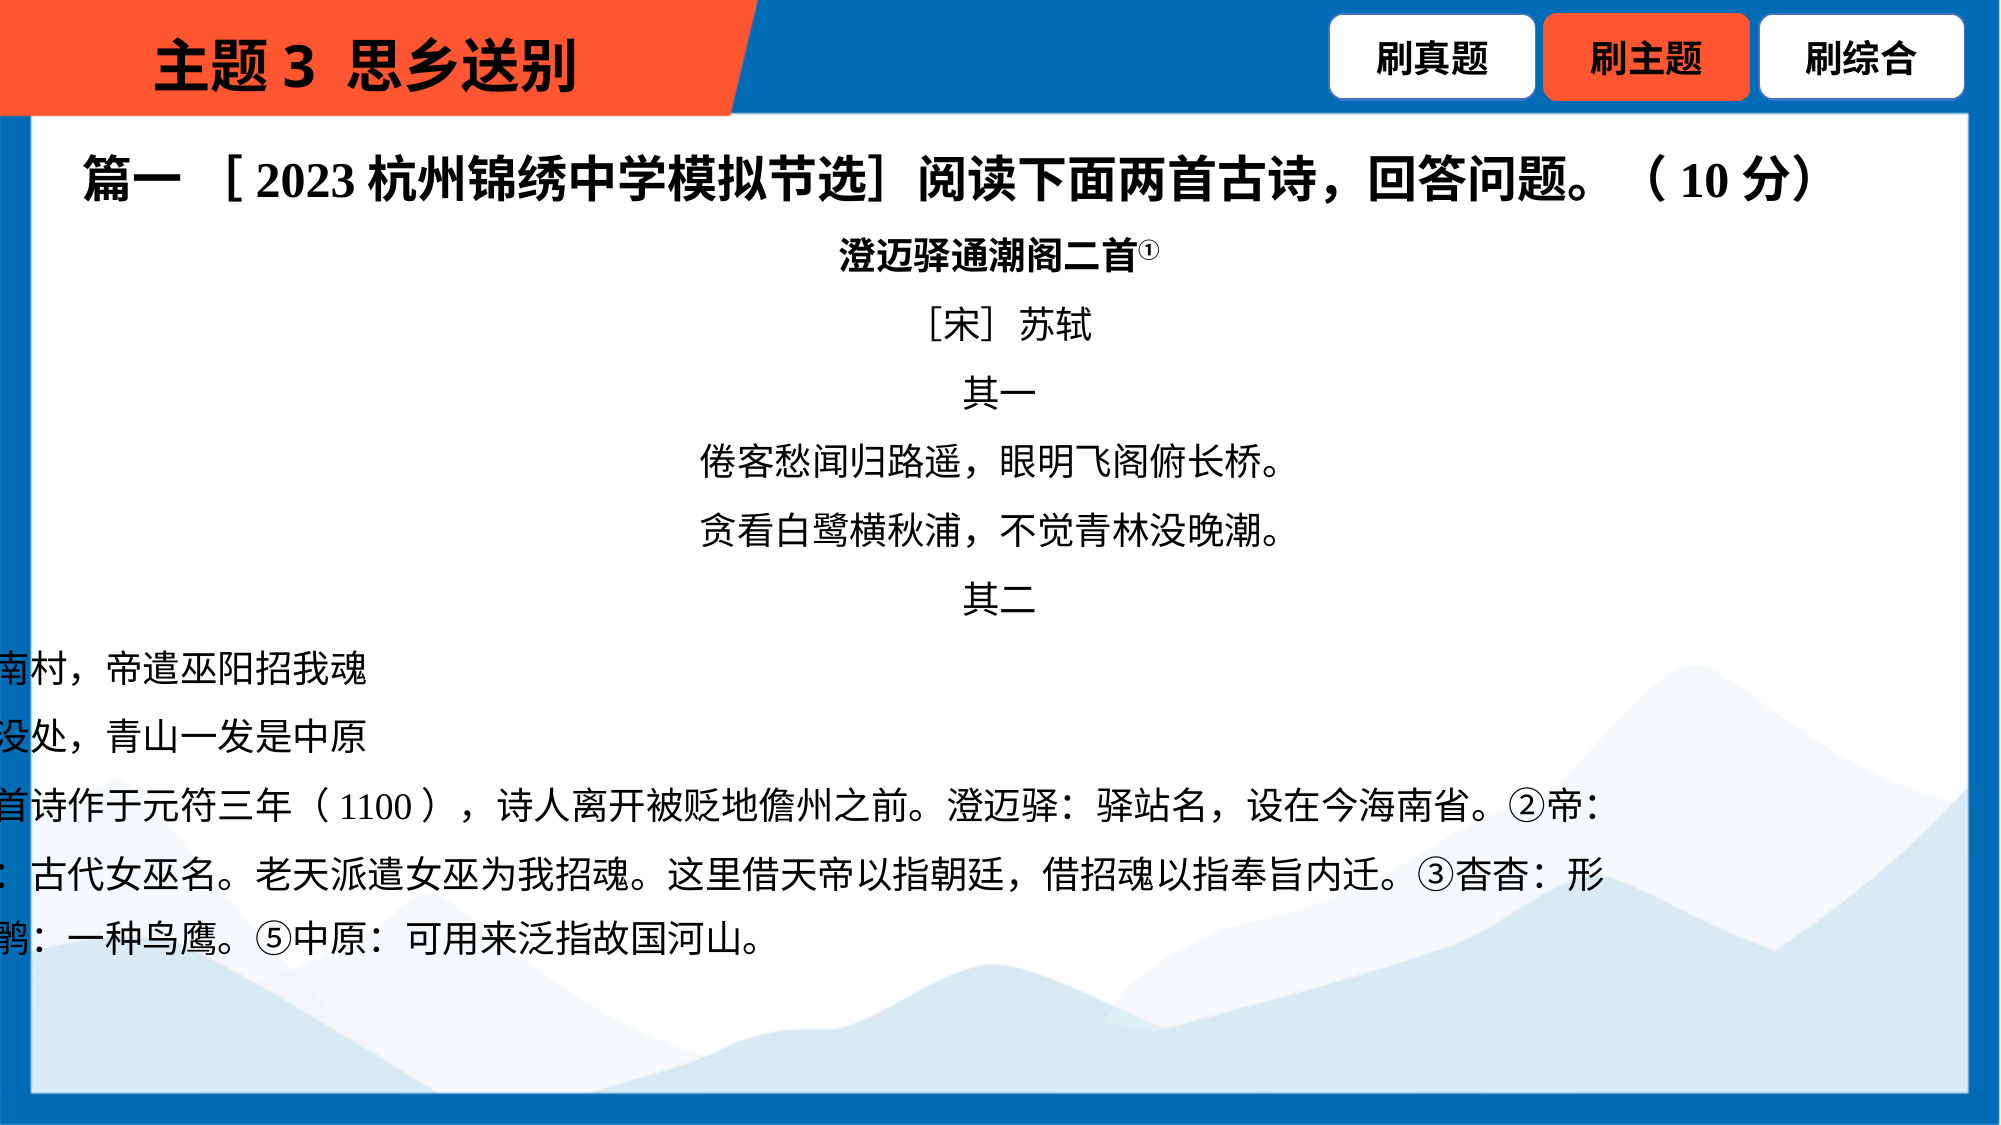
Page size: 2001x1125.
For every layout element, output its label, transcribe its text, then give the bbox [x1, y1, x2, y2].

picture [0, 924, 7, 932]
picture [0, 0, 2000, 1125]
text_box 篇一 ［2023杭州锦绣中学模拟节选］阅读下面两首古诗，回答问题。（10分） [82, 146, 1917, 207]
picture [1, 801, 20, 805]
picture [1, 813, 20, 817]
picture [1, 807, 20, 811]
